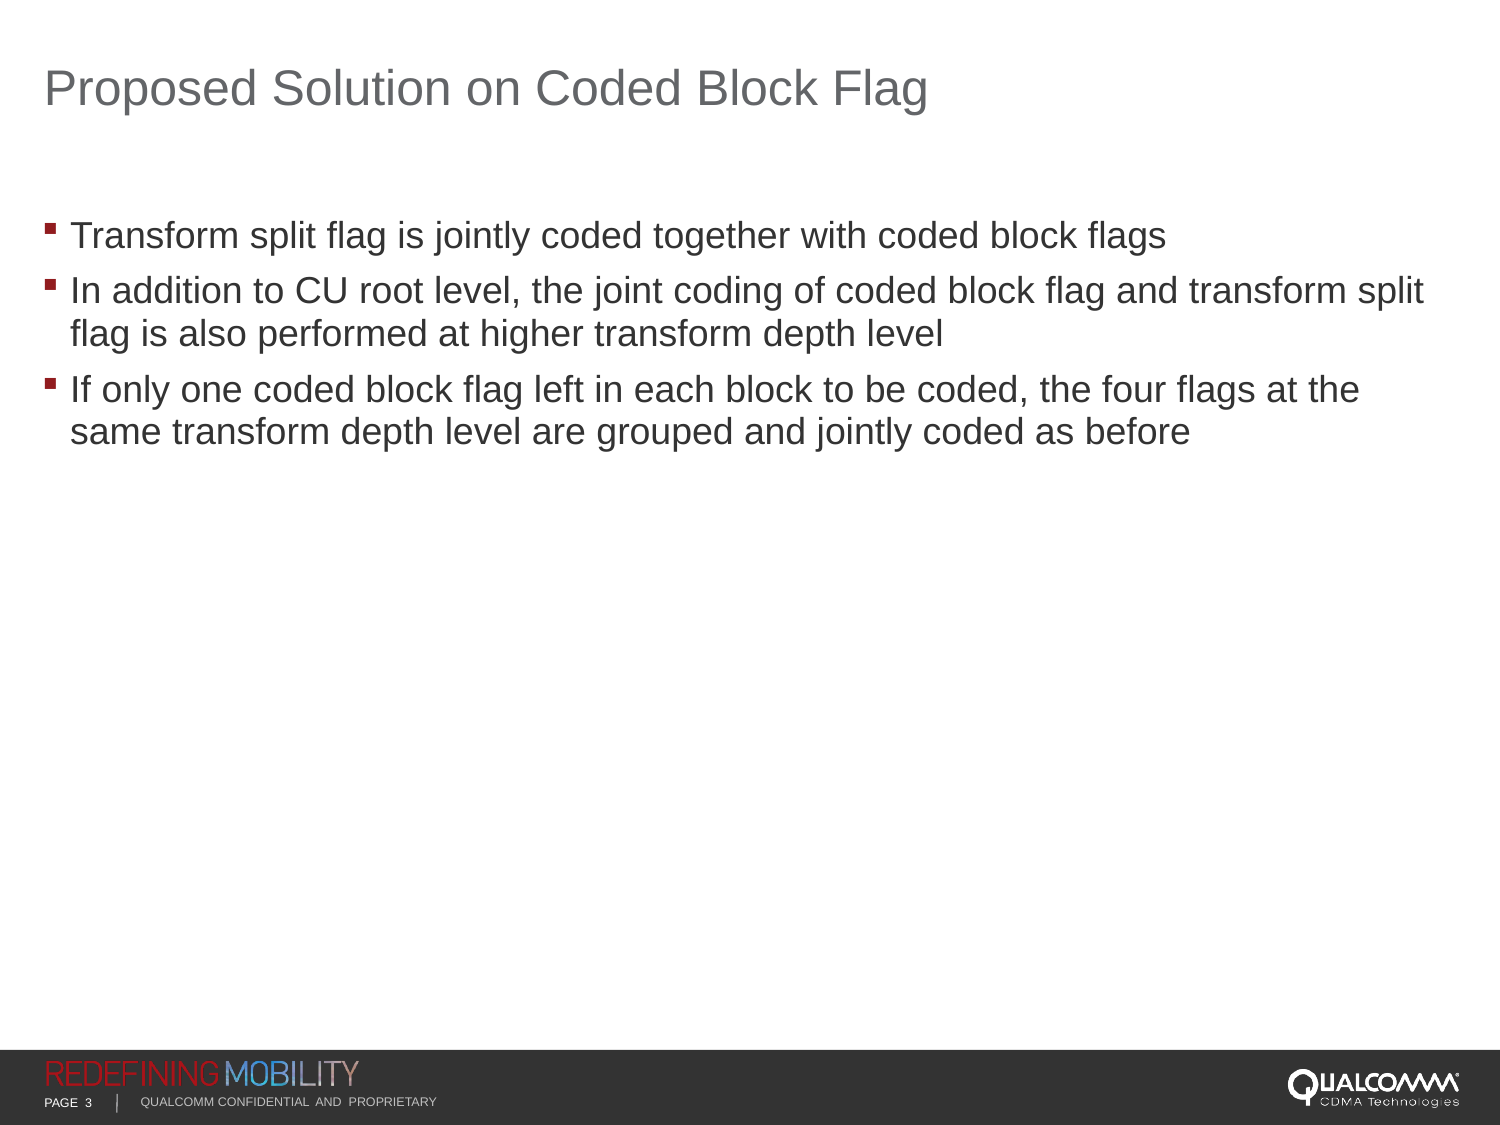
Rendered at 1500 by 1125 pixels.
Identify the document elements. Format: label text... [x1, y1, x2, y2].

picture [1278, 1058, 1478, 1114]
title Proposed Solution on Coded Block Flag [28, 44, 1462, 138]
list Transform split flag is jointly coded together with coded block flags In addition to CU root level, the joint coding of coded block flag and transform split flag is also performed at higher transform depth level If only one coded block flag left in each block to be coded, the four flags at the same transform depth level are grouped and jointly coded as before [26, 148, 1457, 1021]
picture [31, 1049, 369, 1098]
